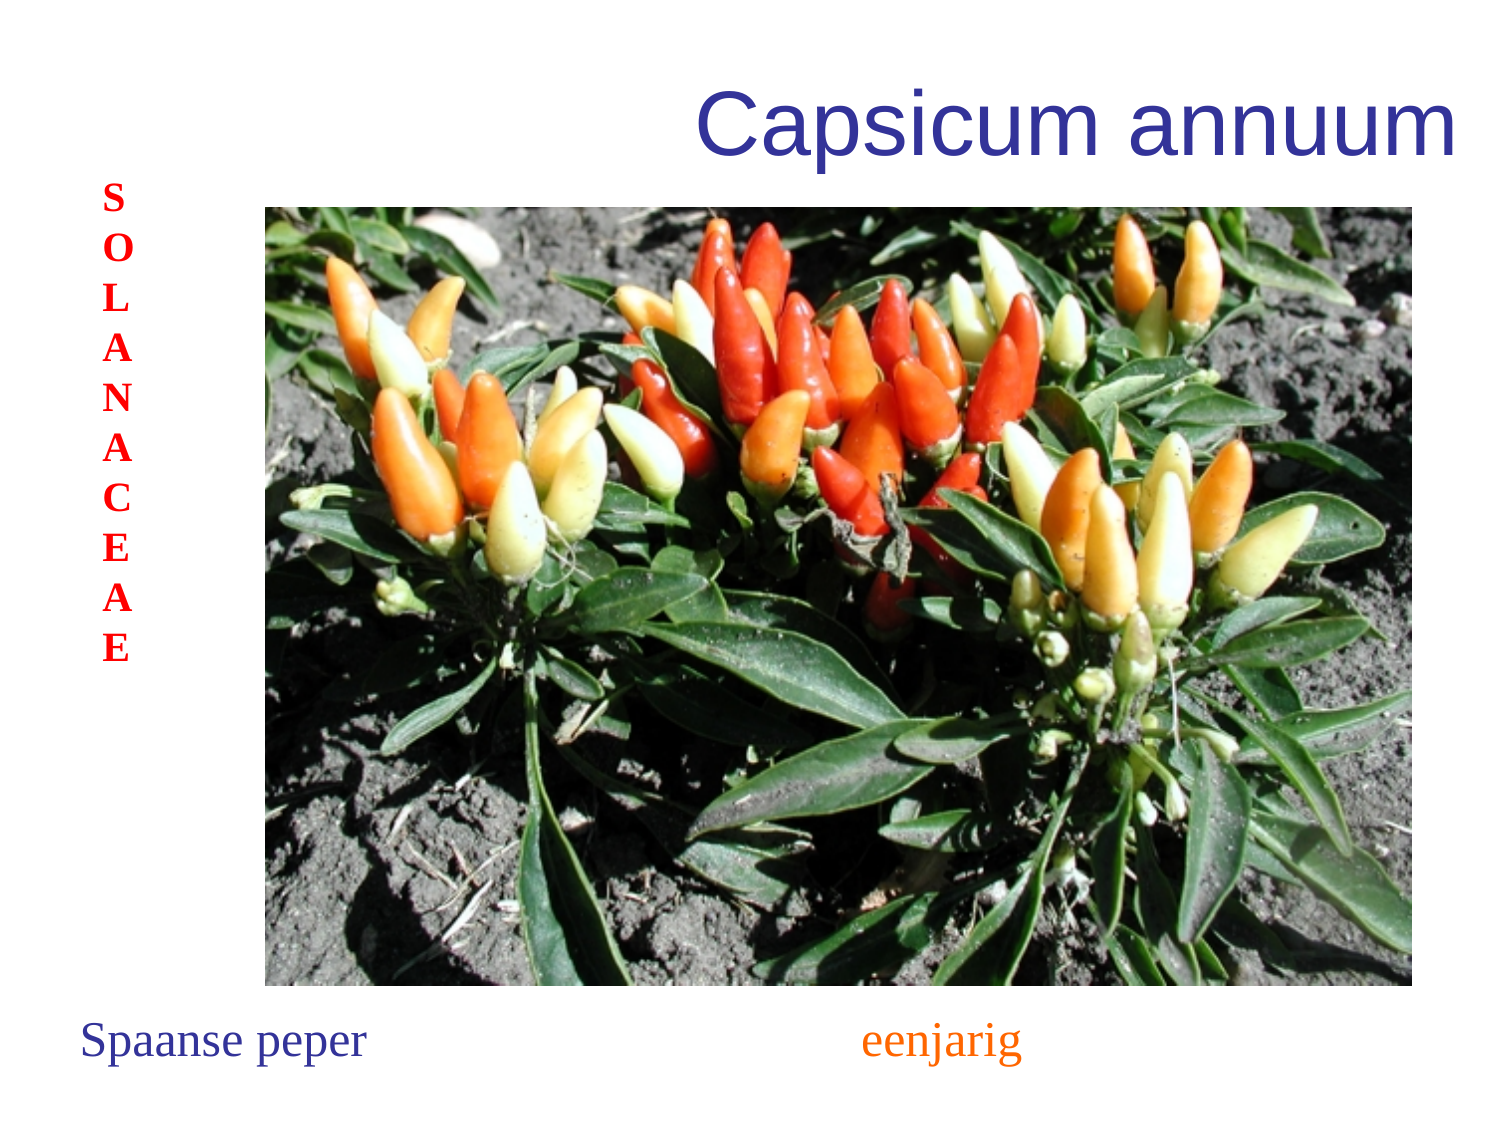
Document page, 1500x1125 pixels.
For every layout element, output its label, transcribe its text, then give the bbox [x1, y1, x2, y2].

picture [265, 207, 1412, 987]
title Capsicum annuum [200, 24, 1475, 213]
text_box Spaanse peper [64, 999, 1128, 1075]
text_box SOLANACEAE [87, 162, 150, 678]
